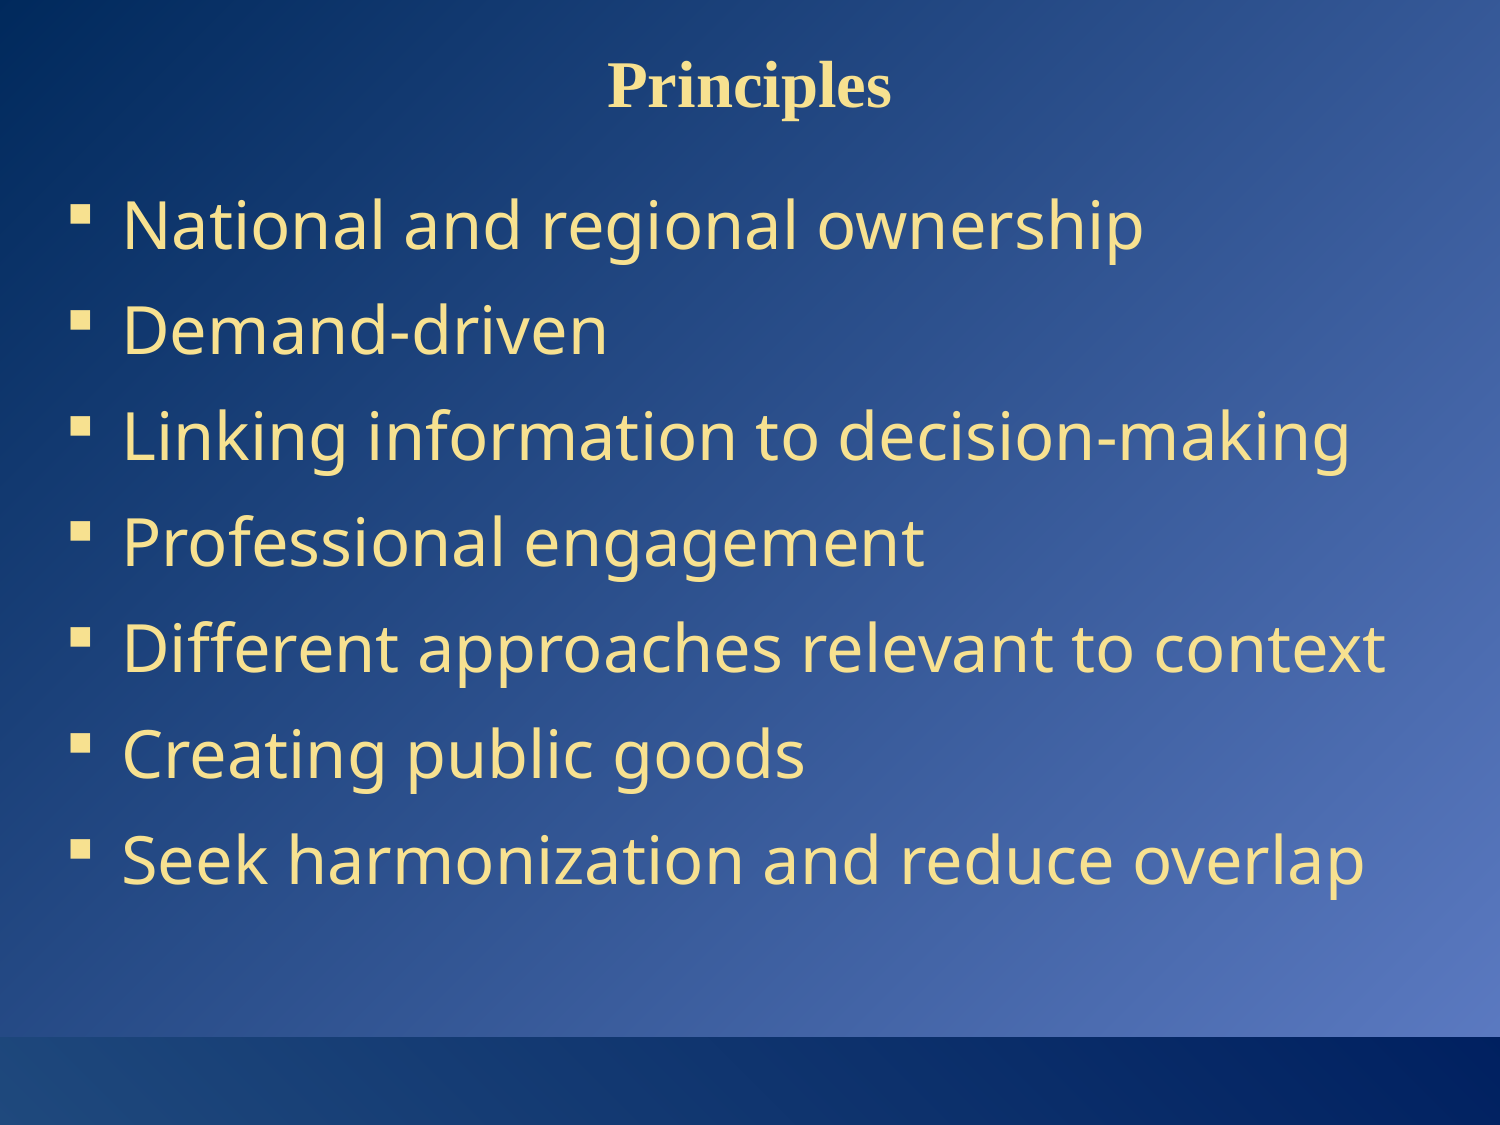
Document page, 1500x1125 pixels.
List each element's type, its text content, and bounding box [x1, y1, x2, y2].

list National and regional ownership Demand-driven Linking information to decision-making Professional engagement Different approaches relevant to context Creating public goods Seek harmonization and reduce overlap [49, 174, 1451, 1013]
title Principles [49, 24, 1451, 138]
